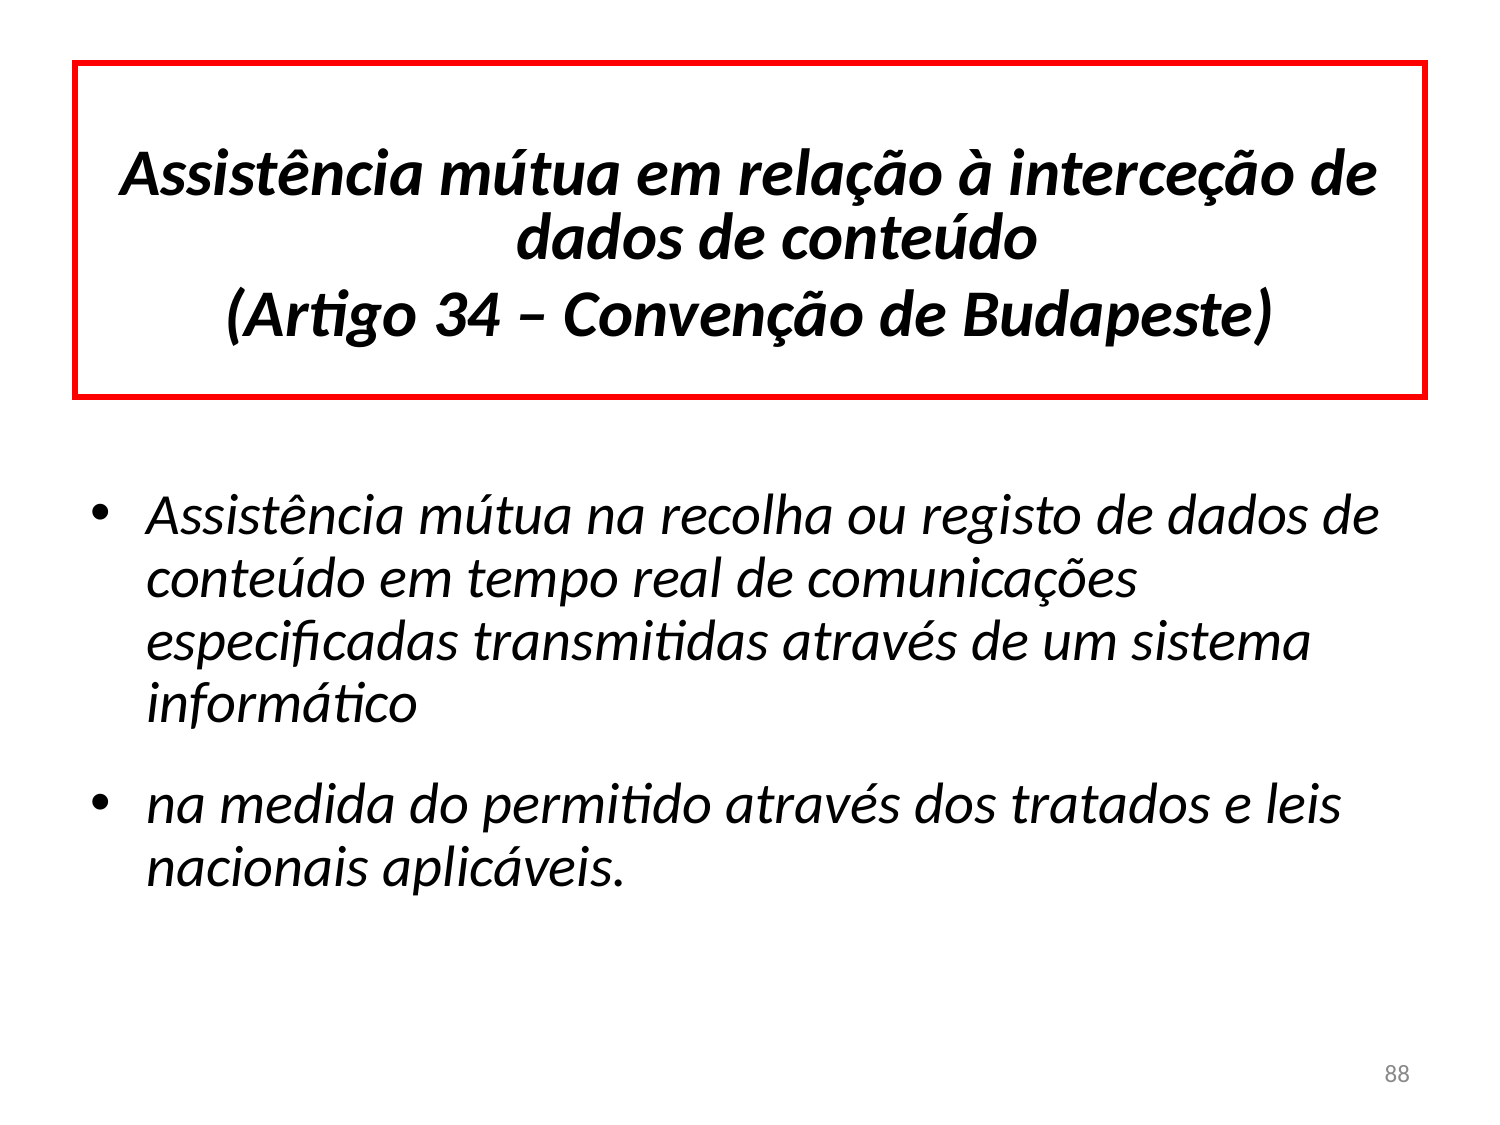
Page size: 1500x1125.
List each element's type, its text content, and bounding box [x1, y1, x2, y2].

slide_number 88 [1074, 1042, 1425, 1103]
text_box Assistência mútua em relação à interceção de dados de conteúdo (Artigo 34 – Convenção de Budapeste) Assistência mútua na recolha ou registo de dados de conteúdo em tempo real de comunicações especificadas transmitidas através de um sistema informático na medida do permitido através dos tratados e leis nacionais aplicáveis. [74, 63, 1425, 397]
